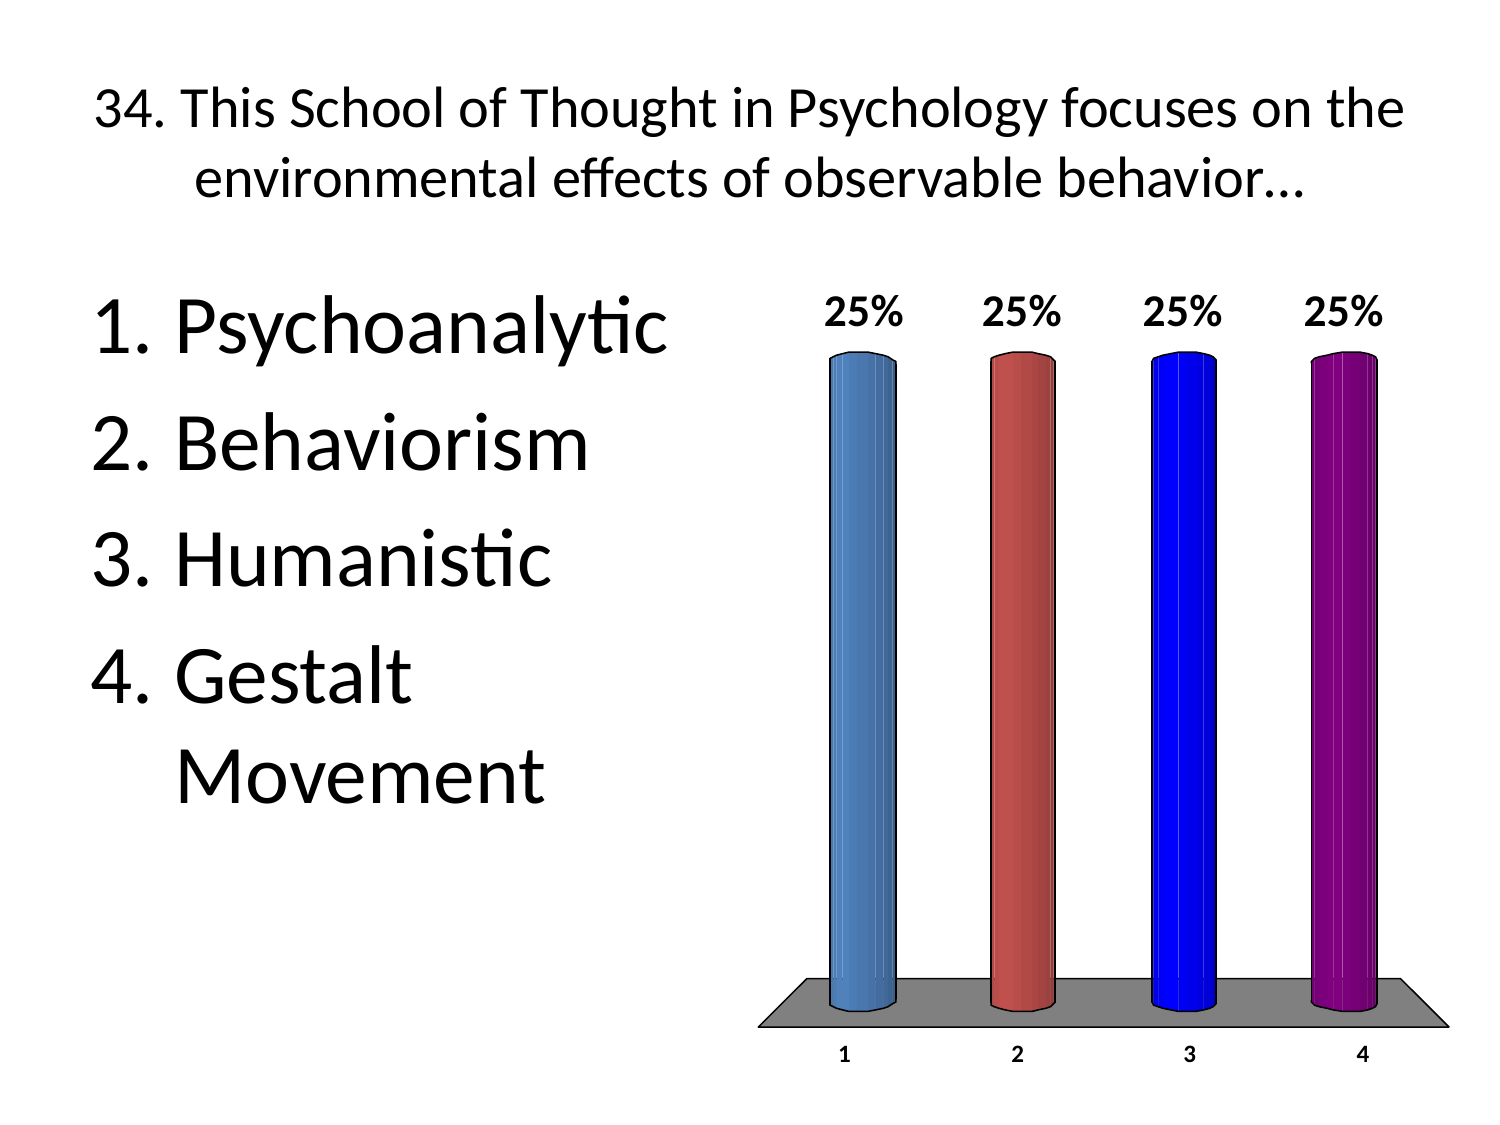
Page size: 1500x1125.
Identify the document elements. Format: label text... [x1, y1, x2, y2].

title 34. This School of Thought in Psychology focuses on the environmental effects of observable behavior… [75, 45, 1425, 233]
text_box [739, 270, 1490, 1115]
list Psychoanalytic Behaviorism Humanistic Gestalt Movement [75, 262, 750, 1005]
